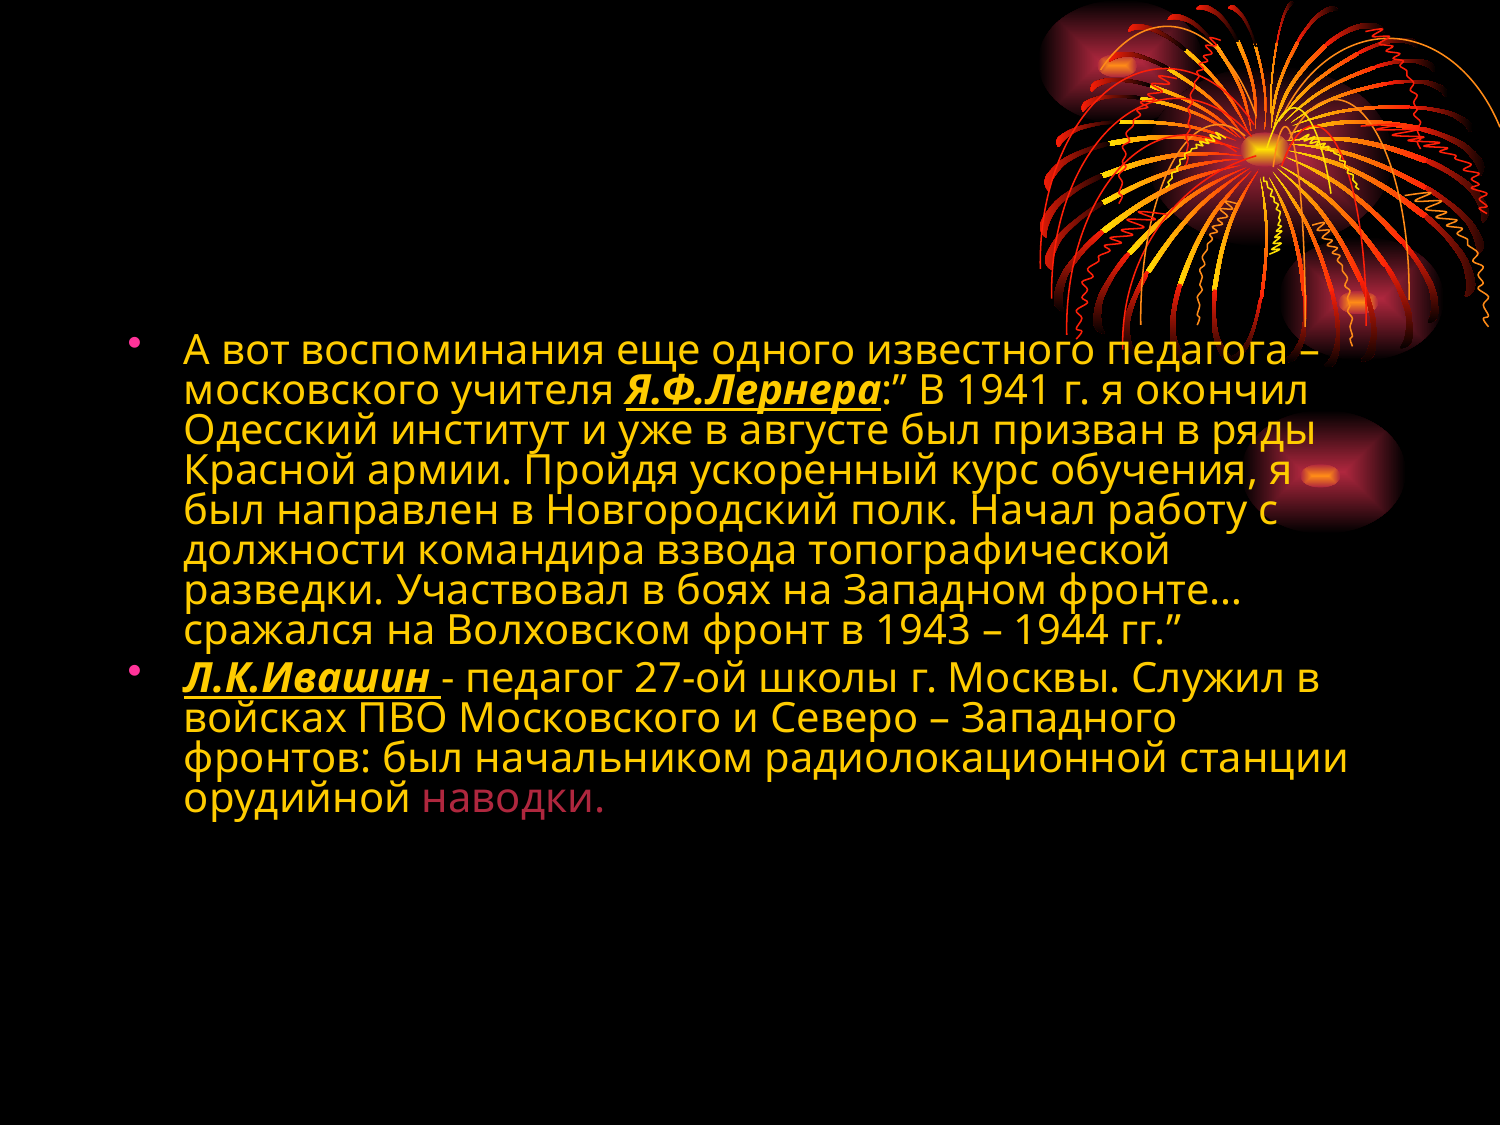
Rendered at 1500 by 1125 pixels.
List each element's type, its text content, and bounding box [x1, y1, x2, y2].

list А вот воспоминания еще одного известного педагога – московского учителя Я.Ф.Лернера:” В 1941 г. я окончил Одесский институт и уже в августе был призван в ряды Красной армии. Пройдя ускоренный курс обучения, я был направлен в Новгородский полк. Начал работу с должности командира взвода топографической разведки. Участвовал в боях на Западном фронте… сражался на Волховском фронт в 1943 – 1944 гг.” Л.К.Ивашин - педагог 27-ой школы г. Москвы. Служил в войсках ПВО Московского и Северо – Западного фронтов: был начальником радиолокационной станции орудийной наводки. [112, 324, 1388, 1001]
